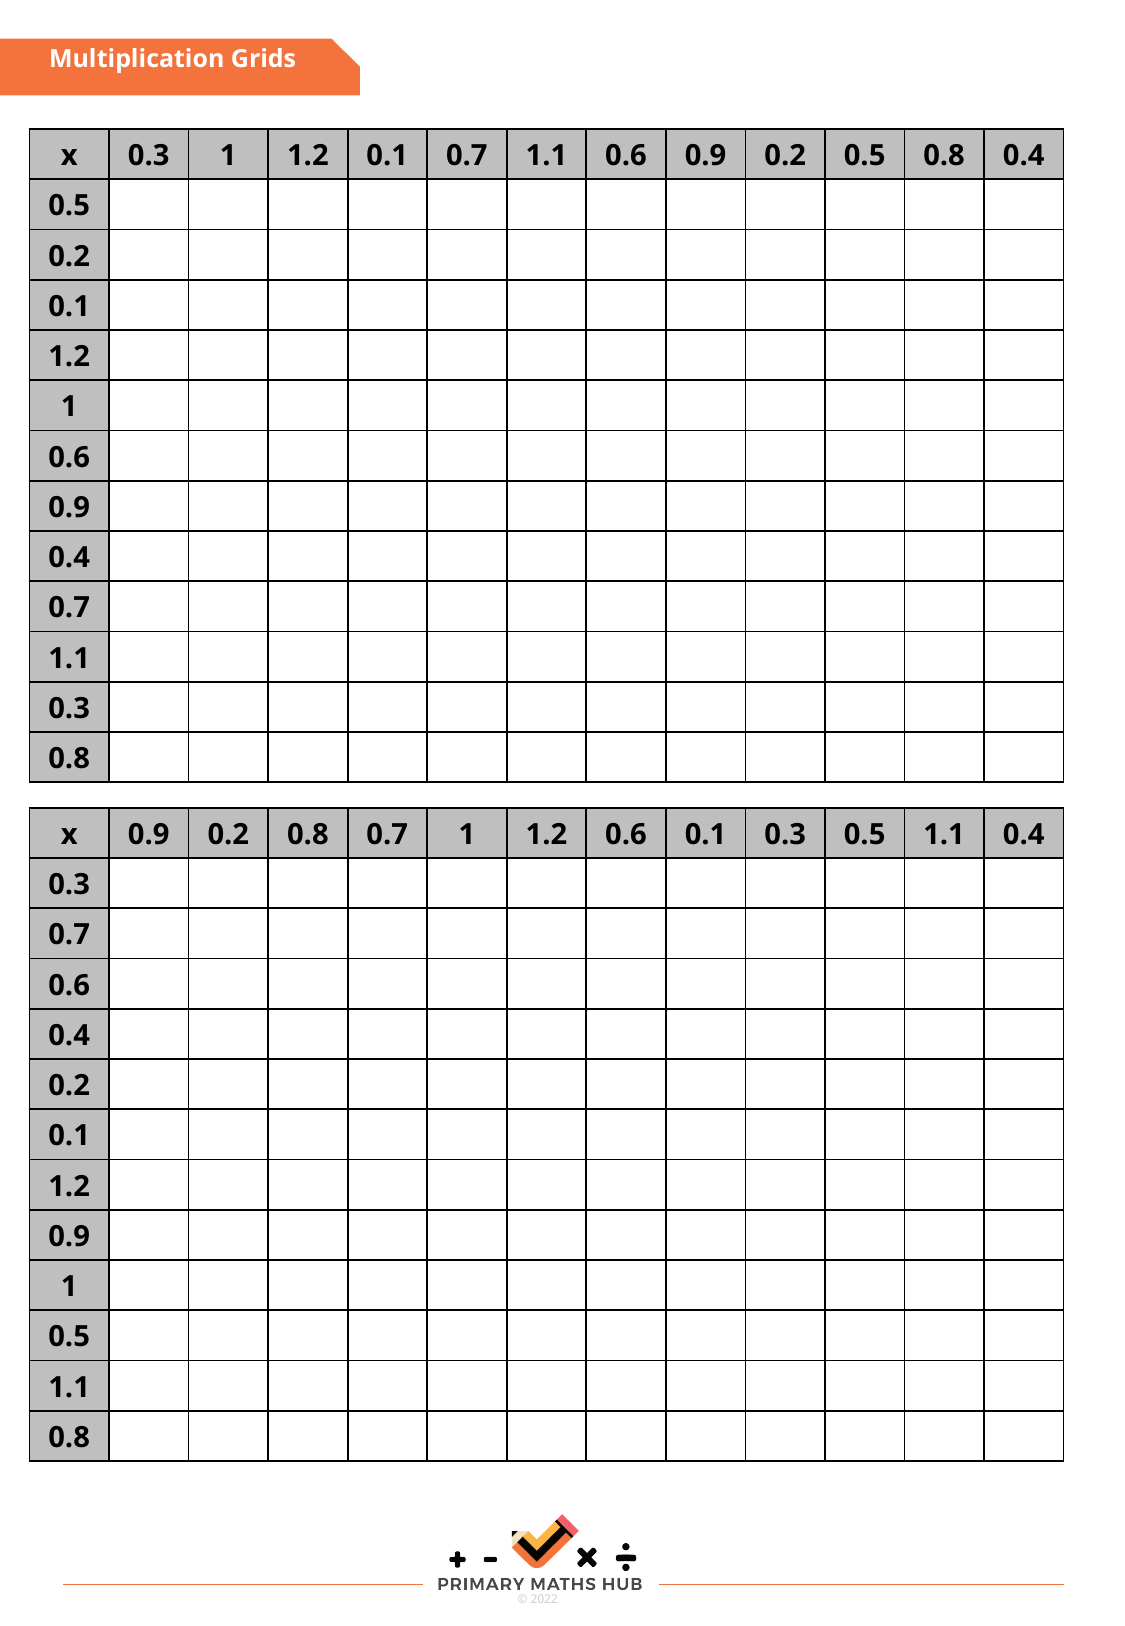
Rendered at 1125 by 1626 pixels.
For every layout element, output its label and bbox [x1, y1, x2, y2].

table_cell [746, 1110, 824, 1159]
table_cell [508, 1211, 585, 1259]
table_cell [587, 959, 665, 1008]
table_cell [110, 1110, 188, 1159]
table_cell [110, 1160, 188, 1209]
table_cell [189, 230, 267, 279]
table_cell [508, 482, 585, 530]
table_cell [269, 632, 347, 681]
table_cell [428, 1060, 506, 1108]
table_cell [110, 381, 188, 430]
table_cell [667, 1060, 745, 1108]
table_cell [269, 1261, 347, 1309]
table_cell [905, 482, 983, 530]
table_cell [746, 733, 824, 781]
table_cell [269, 482, 347, 530]
table_cell [349, 1211, 426, 1259]
table_cell [826, 532, 904, 580]
table_header [905, 130, 983, 178]
table_cell [667, 281, 745, 329]
table_header [508, 130, 585, 178]
table_cell [985, 1010, 1063, 1058]
table_cell [428, 683, 506, 731]
table_cell [587, 1110, 665, 1159]
table_cell [269, 230, 347, 279]
table_cell [587, 331, 665, 379]
table_cell [587, 281, 665, 329]
table_cell [985, 1060, 1063, 1108]
table_cell [428, 230, 506, 279]
table_cell [189, 180, 267, 229]
table_cell [428, 959, 506, 1008]
table_cell [428, 431, 506, 480]
table_cell [826, 1361, 904, 1410]
table_cell [189, 1110, 267, 1159]
table_cell [189, 1160, 267, 1209]
table_cell [985, 230, 1063, 279]
table_cell [428, 1110, 506, 1159]
table_cell [189, 431, 267, 480]
table_cell [746, 331, 824, 379]
table_cell [826, 1261, 904, 1309]
table_cell [30, 281, 108, 329]
table_cell [746, 582, 824, 631]
picture [432, 1512, 648, 1597]
table_cell [826, 1412, 904, 1460]
table_cell [508, 1010, 585, 1058]
table_cell [508, 1412, 585, 1460]
table_cell [746, 1361, 824, 1410]
table_cell [826, 281, 904, 329]
table_cell [587, 683, 665, 731]
table_cell [269, 532, 347, 580]
table_cell [30, 381, 108, 430]
table_cell [905, 532, 983, 580]
table_cell [30, 733, 108, 781]
table_cell [587, 1010, 665, 1058]
table_cell [667, 909, 745, 958]
table_cell [905, 1412, 983, 1460]
table_cell [30, 1160, 108, 1209]
table_cell [508, 331, 585, 379]
table_cell [905, 331, 983, 379]
table_cell [189, 381, 267, 430]
table_cell [905, 230, 983, 279]
table_cell [826, 331, 904, 379]
table_header [826, 130, 904, 178]
table_cell [110, 1311, 188, 1360]
table_cell [428, 733, 506, 781]
table_cell [746, 532, 824, 580]
table_cell [349, 1261, 426, 1309]
table_cell [110, 632, 188, 681]
table_cell [905, 909, 983, 958]
table_cell [667, 582, 745, 631]
table_cell [349, 381, 426, 430]
table_cell [349, 733, 426, 781]
table_cell [269, 431, 347, 480]
table_cell [587, 859, 665, 907]
table_cell [985, 959, 1063, 1008]
table_header [667, 809, 745, 857]
table_cell [508, 582, 585, 631]
table_cell [905, 281, 983, 329]
table_cell [667, 381, 745, 430]
table_cell [667, 683, 745, 731]
table_cell [428, 1361, 506, 1410]
table_cell [508, 381, 585, 430]
table_cell [269, 281, 347, 329]
table_cell [667, 1110, 745, 1159]
table_cell [30, 632, 108, 681]
table_cell [905, 431, 983, 480]
text_box [0, 37, 361, 97]
table_cell [269, 1010, 347, 1058]
table_cell [30, 230, 108, 279]
table_cell [826, 1110, 904, 1159]
table_cell [110, 733, 188, 781]
table_cell [110, 431, 188, 480]
table_cell [428, 909, 506, 958]
table_header [746, 130, 824, 178]
table_cell [905, 1010, 983, 1058]
table_cell [349, 1412, 426, 1460]
table_cell [30, 1110, 108, 1159]
table_header [110, 809, 188, 857]
table_cell [826, 733, 904, 781]
table_cell [30, 532, 108, 580]
table_header [587, 809, 665, 857]
table_cell [428, 1160, 506, 1209]
table_header [30, 809, 108, 857]
table_cell [110, 1361, 188, 1410]
table_cell [30, 331, 108, 379]
table_cell [667, 1160, 745, 1209]
table_cell [30, 582, 108, 631]
table_cell [985, 1110, 1063, 1159]
table_cell [110, 281, 188, 329]
table_cell [985, 482, 1063, 530]
table_cell [428, 582, 506, 631]
table_cell [349, 582, 426, 631]
table_cell [508, 281, 585, 329]
table_cell [826, 431, 904, 480]
table_cell [587, 381, 665, 430]
table_cell [667, 1361, 745, 1410]
table_cell [746, 1311, 824, 1360]
table_cell [587, 582, 665, 631]
table_cell [508, 733, 585, 781]
table_cell [905, 733, 983, 781]
table_cell [30, 431, 108, 480]
table_cell [826, 1311, 904, 1360]
table_cell [985, 331, 1063, 379]
table_cell [746, 482, 824, 530]
table_cell [985, 1160, 1063, 1209]
table_cell [905, 381, 983, 430]
table_cell [30, 1311, 108, 1360]
table_header [985, 130, 1063, 178]
table_header [746, 809, 824, 857]
table_cell [349, 1311, 426, 1360]
table_cell [428, 632, 506, 681]
table_cell [428, 281, 506, 329]
table_header [428, 809, 506, 857]
table_cell [269, 1211, 347, 1259]
table_cell [746, 959, 824, 1008]
table_cell [667, 632, 745, 681]
table_cell [746, 1261, 824, 1309]
table_cell [746, 1412, 824, 1460]
table_cell [746, 1211, 824, 1259]
table_cell [349, 909, 426, 958]
table_cell [189, 959, 267, 1008]
table_cell [110, 1261, 188, 1309]
table_cell [110, 230, 188, 279]
table_cell [667, 331, 745, 379]
table_cell [189, 1361, 267, 1410]
table_cell [30, 1261, 108, 1309]
table_header [30, 130, 108, 178]
table_cell [349, 281, 426, 329]
table_cell [985, 381, 1063, 430]
table_cell [746, 683, 824, 731]
table_cell [110, 683, 188, 731]
table_cell [667, 1010, 745, 1058]
table_cell [508, 632, 585, 681]
table_header [349, 130, 426, 178]
table_cell [110, 1412, 188, 1460]
table_cell [587, 1211, 665, 1259]
table_cell [189, 1060, 267, 1108]
table_cell [587, 1261, 665, 1309]
table_cell [349, 683, 426, 731]
table_cell [30, 959, 108, 1008]
table_cell [667, 1211, 745, 1259]
table_cell [587, 1311, 665, 1360]
table_cell [349, 180, 426, 229]
table_cell [110, 959, 188, 1008]
table_cell [985, 1211, 1063, 1259]
table_cell [508, 959, 585, 1008]
table_cell [269, 331, 347, 379]
table_header [189, 809, 267, 857]
table_cell [110, 1211, 188, 1259]
table_cell [905, 1261, 983, 1309]
table_cell [269, 1060, 347, 1108]
table_cell [349, 331, 426, 379]
table_cell [269, 733, 347, 781]
table_cell [428, 1211, 506, 1259]
table_cell [826, 859, 904, 907]
table_cell [269, 180, 347, 229]
table_cell [189, 733, 267, 781]
table_cell [30, 683, 108, 731]
table_cell [985, 632, 1063, 681]
table_cell [667, 733, 745, 781]
table_cell [508, 1261, 585, 1309]
table_cell [30, 1412, 108, 1460]
table_cell [826, 230, 904, 279]
table_cell [985, 683, 1063, 731]
table_cell [508, 683, 585, 731]
table_cell [189, 331, 267, 379]
table_cell [30, 1211, 108, 1259]
table_cell [985, 909, 1063, 958]
table_cell [985, 733, 1063, 781]
table_cell [587, 1060, 665, 1108]
table_cell [905, 582, 983, 631]
table_cell [189, 909, 267, 958]
table_cell [110, 180, 188, 229]
table_cell [428, 482, 506, 530]
table_cell [905, 180, 983, 229]
table_cell [746, 1010, 824, 1058]
table_cell [269, 582, 347, 631]
table_cell [30, 482, 108, 530]
table_cell [428, 859, 506, 907]
table_cell [269, 683, 347, 731]
table_cell [667, 1261, 745, 1309]
table_cell [985, 1361, 1063, 1410]
table_cell [428, 331, 506, 379]
table_cell [269, 1110, 347, 1159]
table_cell [428, 180, 506, 229]
table_cell [428, 1261, 506, 1309]
table_cell [30, 1010, 108, 1058]
table_cell [189, 281, 267, 329]
table_cell [110, 1010, 188, 1058]
table_cell [189, 582, 267, 631]
table_cell [905, 1311, 983, 1360]
table_cell [508, 1060, 585, 1108]
table_cell [985, 180, 1063, 229]
table_cell [587, 180, 665, 229]
table_cell [826, 1211, 904, 1259]
table_cell [508, 1361, 585, 1410]
table_cell [30, 1060, 108, 1108]
table_cell [269, 1311, 347, 1360]
table_cell [746, 1160, 824, 1209]
table_cell [189, 683, 267, 731]
table_cell [587, 909, 665, 958]
table_cell [349, 230, 426, 279]
table_cell [826, 959, 904, 1008]
table_cell [30, 909, 108, 958]
table_cell [587, 632, 665, 681]
table_cell [110, 909, 188, 958]
table_cell [905, 1361, 983, 1410]
table_cell [587, 431, 665, 480]
table_cell [189, 1211, 267, 1259]
table_cell [667, 1412, 745, 1460]
table_cell [349, 1110, 426, 1159]
table_cell [349, 1010, 426, 1058]
table_header [189, 130, 267, 178]
table_cell [508, 1160, 585, 1209]
table_cell [667, 482, 745, 530]
table_cell [667, 959, 745, 1008]
table_cell [349, 632, 426, 681]
table_cell [667, 431, 745, 480]
table_cell [587, 482, 665, 530]
table_cell [189, 859, 267, 907]
table_cell [189, 482, 267, 530]
table_header [826, 809, 904, 857]
table_cell [508, 431, 585, 480]
table_cell [508, 180, 585, 229]
table_cell [746, 381, 824, 430]
table_cell [826, 683, 904, 731]
table_cell [667, 180, 745, 229]
table_header [428, 130, 506, 178]
table_header [269, 130, 347, 178]
table_cell [667, 532, 745, 580]
table_cell [189, 1311, 267, 1360]
table_cell [269, 1361, 347, 1410]
table_cell [905, 859, 983, 907]
table_cell [985, 1412, 1063, 1460]
table_cell [189, 1261, 267, 1309]
table_cell [349, 431, 426, 480]
table_cell [349, 959, 426, 1008]
table_header [587, 130, 665, 178]
text_box [429, 1584, 646, 1614]
table_cell [826, 909, 904, 958]
table_cell [905, 959, 983, 1008]
table_cell [349, 1160, 426, 1209]
table_cell [746, 230, 824, 279]
table_cell [905, 1211, 983, 1259]
table_cell [428, 1010, 506, 1058]
table_cell [826, 632, 904, 681]
table_cell [985, 431, 1063, 480]
table_cell [985, 532, 1063, 580]
table_cell [746, 431, 824, 480]
table_cell [587, 532, 665, 580]
table_cell [826, 582, 904, 631]
table_cell [349, 482, 426, 530]
table_cell [349, 1060, 426, 1108]
table_cell [349, 532, 426, 580]
table_cell [189, 1412, 267, 1460]
table_cell [349, 1361, 426, 1410]
table_header [110, 130, 188, 178]
table_cell [746, 180, 824, 229]
table_cell [667, 859, 745, 907]
table_cell [985, 281, 1063, 329]
table_header [905, 809, 983, 857]
table_cell [905, 1060, 983, 1108]
table_cell [189, 1010, 267, 1058]
table_header [269, 809, 347, 857]
table_cell [587, 1160, 665, 1209]
table_cell [746, 1060, 824, 1108]
table_cell [30, 180, 108, 229]
table_cell [826, 381, 904, 430]
table_cell [985, 1311, 1063, 1360]
table_cell [746, 632, 824, 681]
table_header [508, 809, 585, 857]
table_cell [985, 859, 1063, 907]
table_cell [269, 1412, 347, 1460]
table_cell [667, 230, 745, 279]
table_cell [110, 532, 188, 580]
table_cell [905, 1160, 983, 1209]
table_cell [269, 959, 347, 1008]
table_cell [508, 1311, 585, 1360]
table_cell [349, 859, 426, 907]
table_cell [110, 331, 188, 379]
table_cell [508, 532, 585, 580]
table_header [985, 809, 1063, 857]
table_cell [746, 281, 824, 329]
table_cell [30, 1361, 108, 1410]
table_cell [746, 859, 824, 907]
table_cell [587, 230, 665, 279]
table_cell [508, 1110, 585, 1159]
table_cell [826, 482, 904, 530]
table_cell [269, 381, 347, 430]
table_cell [110, 482, 188, 530]
table_cell [110, 582, 188, 631]
table_cell [985, 582, 1063, 631]
table_cell [905, 1110, 983, 1159]
table_cell [587, 733, 665, 781]
table_cell [746, 909, 824, 958]
table_cell [269, 859, 347, 907]
table_cell [428, 532, 506, 580]
table_cell [826, 180, 904, 229]
table_cell [905, 632, 983, 681]
table_cell [428, 1311, 506, 1360]
table_cell [30, 859, 108, 907]
table_cell [587, 1361, 665, 1410]
table_cell [826, 1060, 904, 1108]
table_cell [269, 909, 347, 958]
table_cell [667, 1311, 745, 1360]
table_cell [189, 632, 267, 681]
table_cell [826, 1160, 904, 1209]
table_header [667, 130, 745, 178]
table_cell [428, 381, 506, 430]
table_cell [189, 532, 267, 580]
table_cell [508, 909, 585, 958]
table_cell [508, 859, 585, 907]
table_cell [985, 1261, 1063, 1309]
table_cell [508, 230, 585, 279]
table_header [349, 809, 426, 857]
table_cell [428, 1412, 506, 1460]
table_cell [587, 1412, 665, 1460]
table_cell [110, 859, 188, 907]
table_cell [110, 1060, 188, 1108]
table_cell [826, 1010, 904, 1058]
table_cell [269, 1160, 347, 1209]
table_cell [905, 683, 983, 731]
